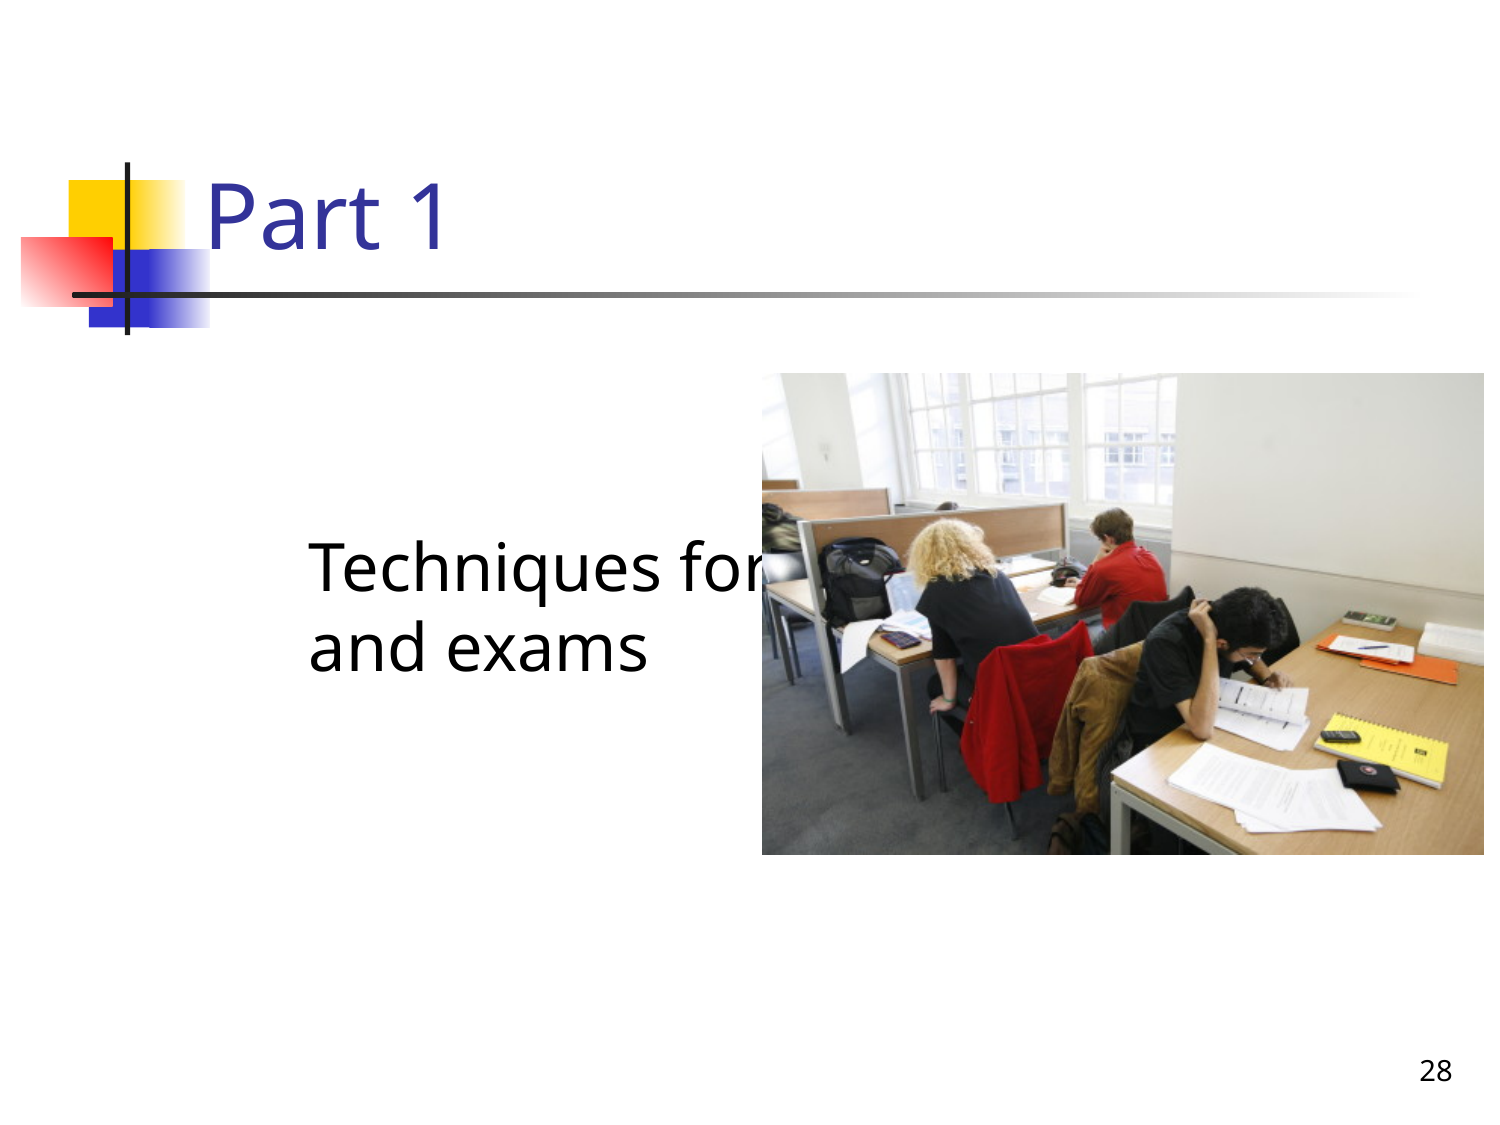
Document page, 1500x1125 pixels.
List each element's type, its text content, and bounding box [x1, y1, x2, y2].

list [762, 373, 1484, 855]
list Techniques for dealing with revision and exams [193, 331, 1469, 1006]
title Part 1 [188, 35, 1468, 275]
slide_number 28 [1155, 1024, 1468, 1100]
